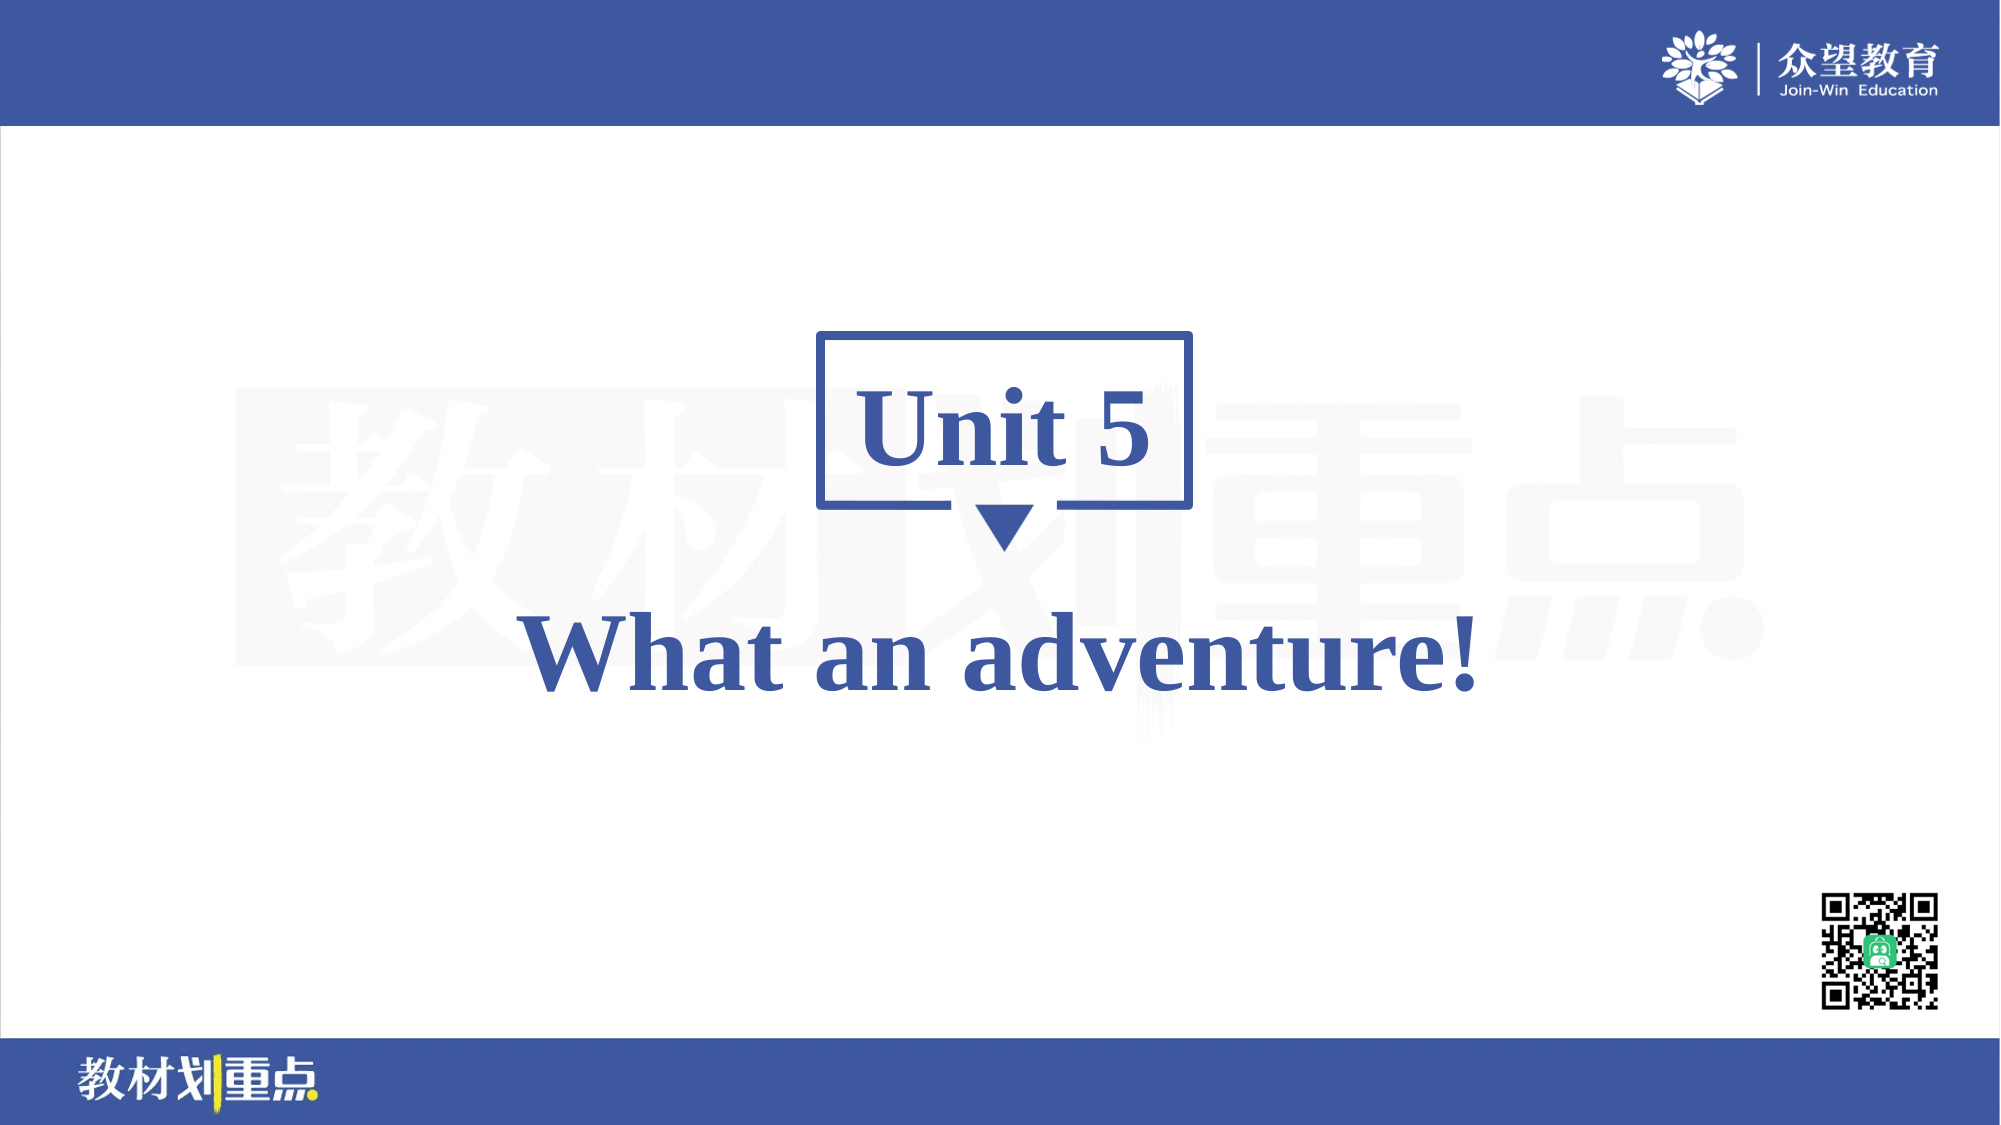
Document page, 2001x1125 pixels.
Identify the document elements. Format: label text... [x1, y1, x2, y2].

picture [0, 0, 2000, 572]
text_box Unit 5 [814, 341, 1193, 495]
text_box What an adventure! [0, 572, 2000, 822]
picture [0, 822, 2000, 1125]
